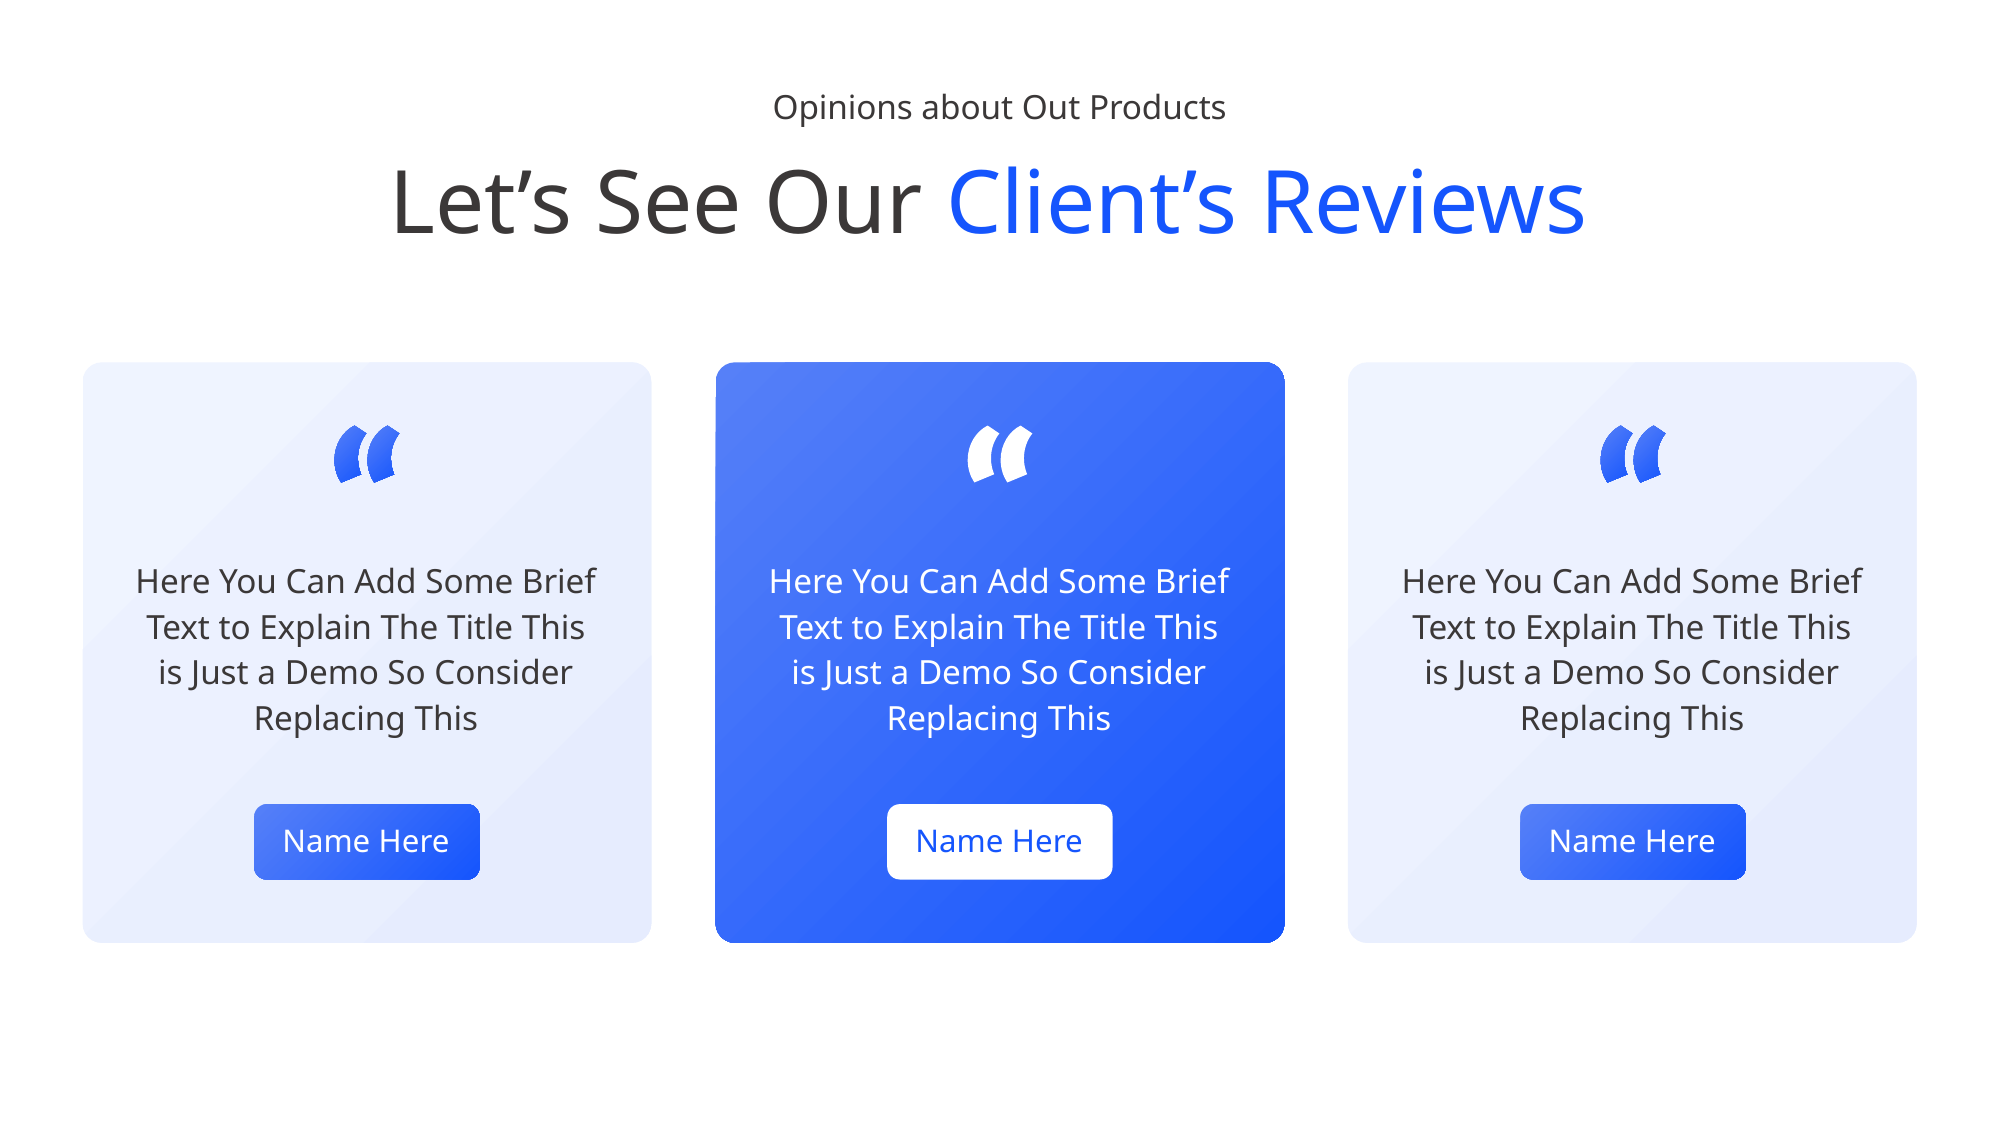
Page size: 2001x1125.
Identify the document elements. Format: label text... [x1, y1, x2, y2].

text_box Opinions about Out Products [757, 78, 1243, 134]
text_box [82, 362, 652, 943]
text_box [715, 362, 1285, 943]
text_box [1347, 362, 1917, 943]
text_box Let’s See Our Client’s Reviews [374, 138, 1626, 259]
